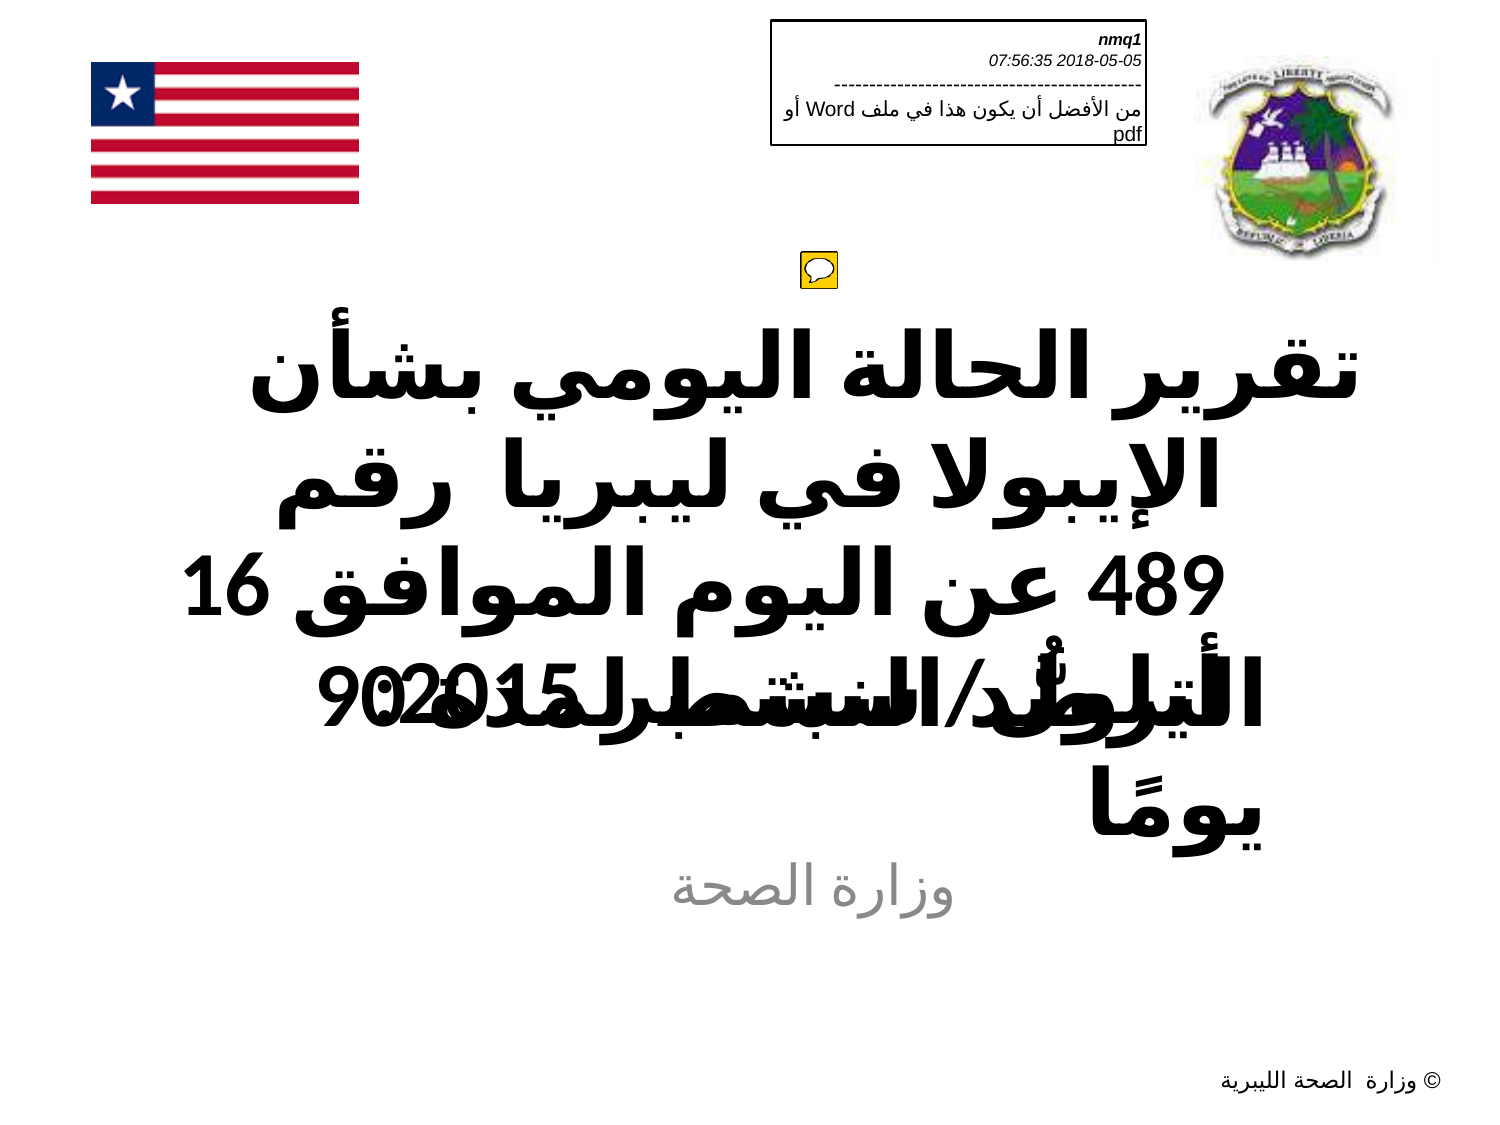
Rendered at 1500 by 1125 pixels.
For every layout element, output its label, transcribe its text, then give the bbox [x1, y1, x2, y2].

title تقرير الحالة اليومي بشأن الإيبولا في ليبريا رقم 489 عن اليوم الموافق 16 أيلول/ سبتمبر 2015: [129, 303, 1373, 743]
picture [799, 251, 838, 290]
text_box © وزارة الصحة الليبرية [1150, 1063, 1443, 1093]
picture [1195, 55, 1438, 263]
text_box nmq1 2018-05-05 07:56:35 -------------------------------------------- من الأفضل أن يكون هذا في ملف Word أو pdf [771, 20, 1147, 146]
text_box الترصُّد النشط لمدة 90 يومًا [230, 632, 1271, 855]
picture [91, 62, 359, 204]
text_box وزارة الصحة [541, 847, 959, 917]
